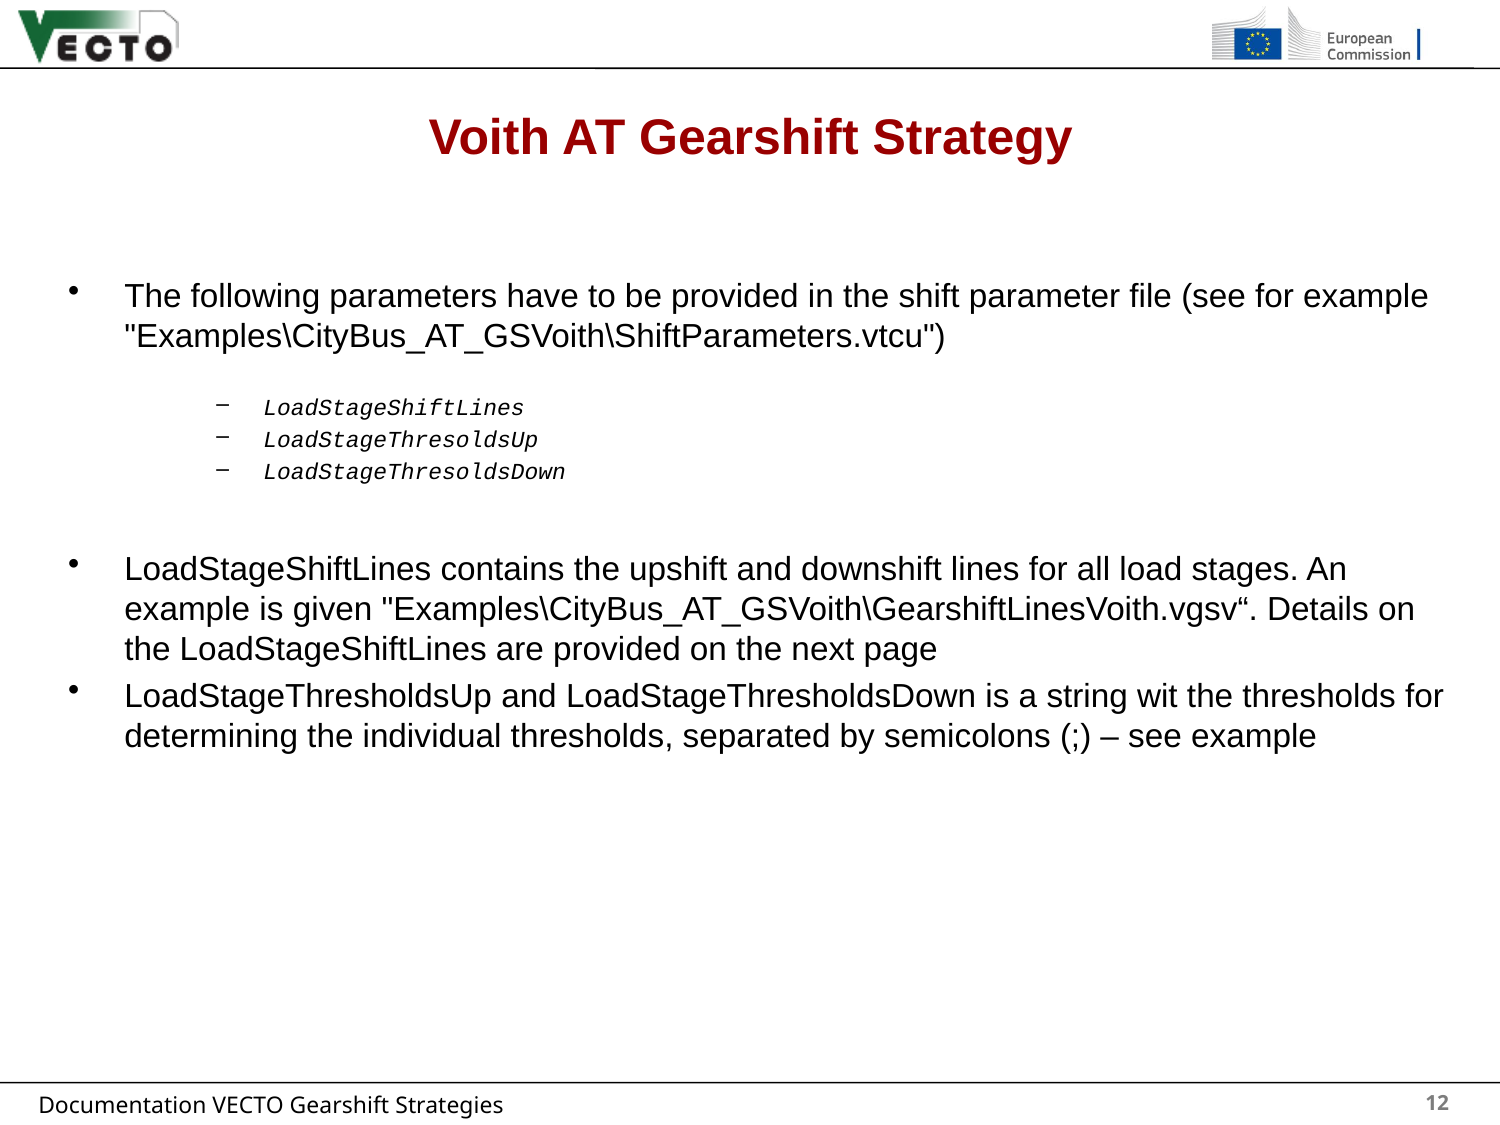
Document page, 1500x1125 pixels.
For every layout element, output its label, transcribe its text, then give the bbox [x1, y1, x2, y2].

picture [17, 9, 179, 65]
text_box LoadStageShiftLines LoadStageThresoldsUp LoadStageThresoldsDown [126, 385, 1374, 587]
picture [1212, 6, 1446, 64]
list The following parameters have to be provided in the shift parameter file (see for example "Examples\CityBus_AT_GSVoith\ShiftParameters.vtcu") LoadStageShiftLines contains the upshift and downshift lines for all load stages. An example is given "Examples\CityBus_AT_GSVoith\GearshiftLinesVoith.vgsv“. Details on the LoadStageShiftLines are provided on the next page LoadStageThresholdsUp and LoadStageThresholdsDown is a string wit the thresholds for determining the individual thresholds, separated by semicolons (;) – see example [53, 267, 1471, 1047]
title Voith AT Gearshift Strategy [76, 78, 1425, 190]
